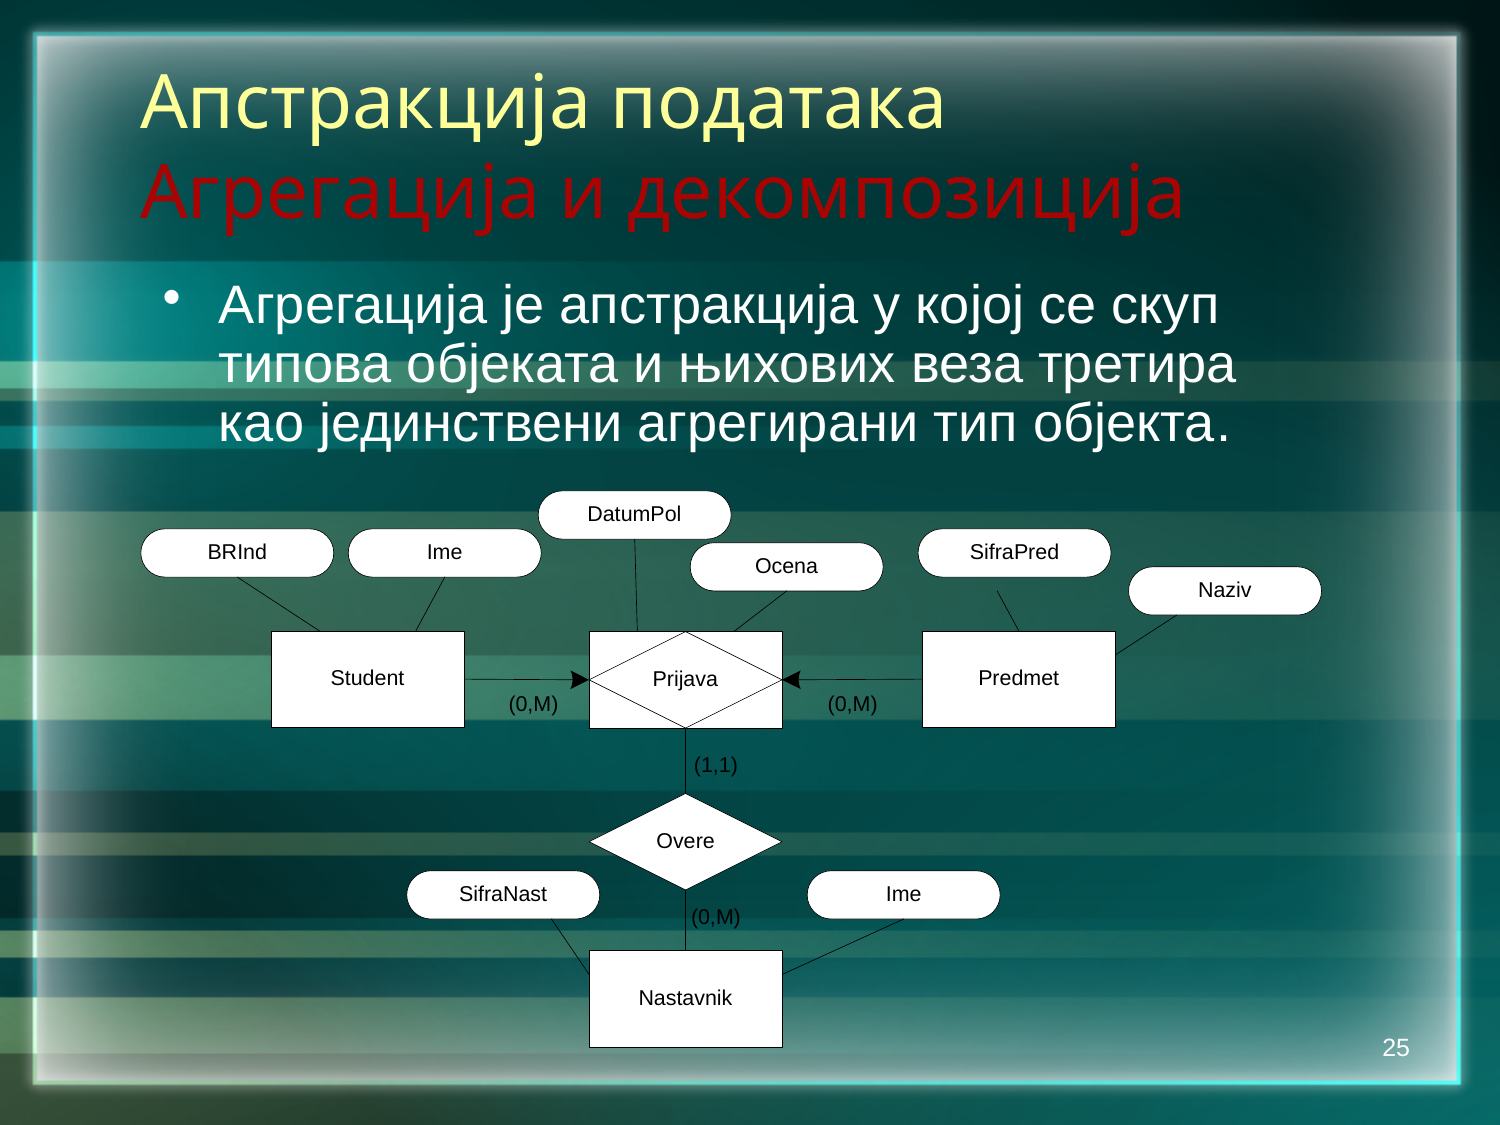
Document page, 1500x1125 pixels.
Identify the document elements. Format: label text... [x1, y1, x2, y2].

picture [0, 0, 1500, 1125]
title Апстракција података Агрегација и декомпозиција [124, 49, 1363, 238]
list Агрегација је апстракција у којој се скуп типова објеката и њихових веза третира као јединствени агрегирани тип објекта. [147, 269, 1352, 489]
text_box 25 [1074, 1024, 1425, 1088]
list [137, 487, 1326, 1051]
